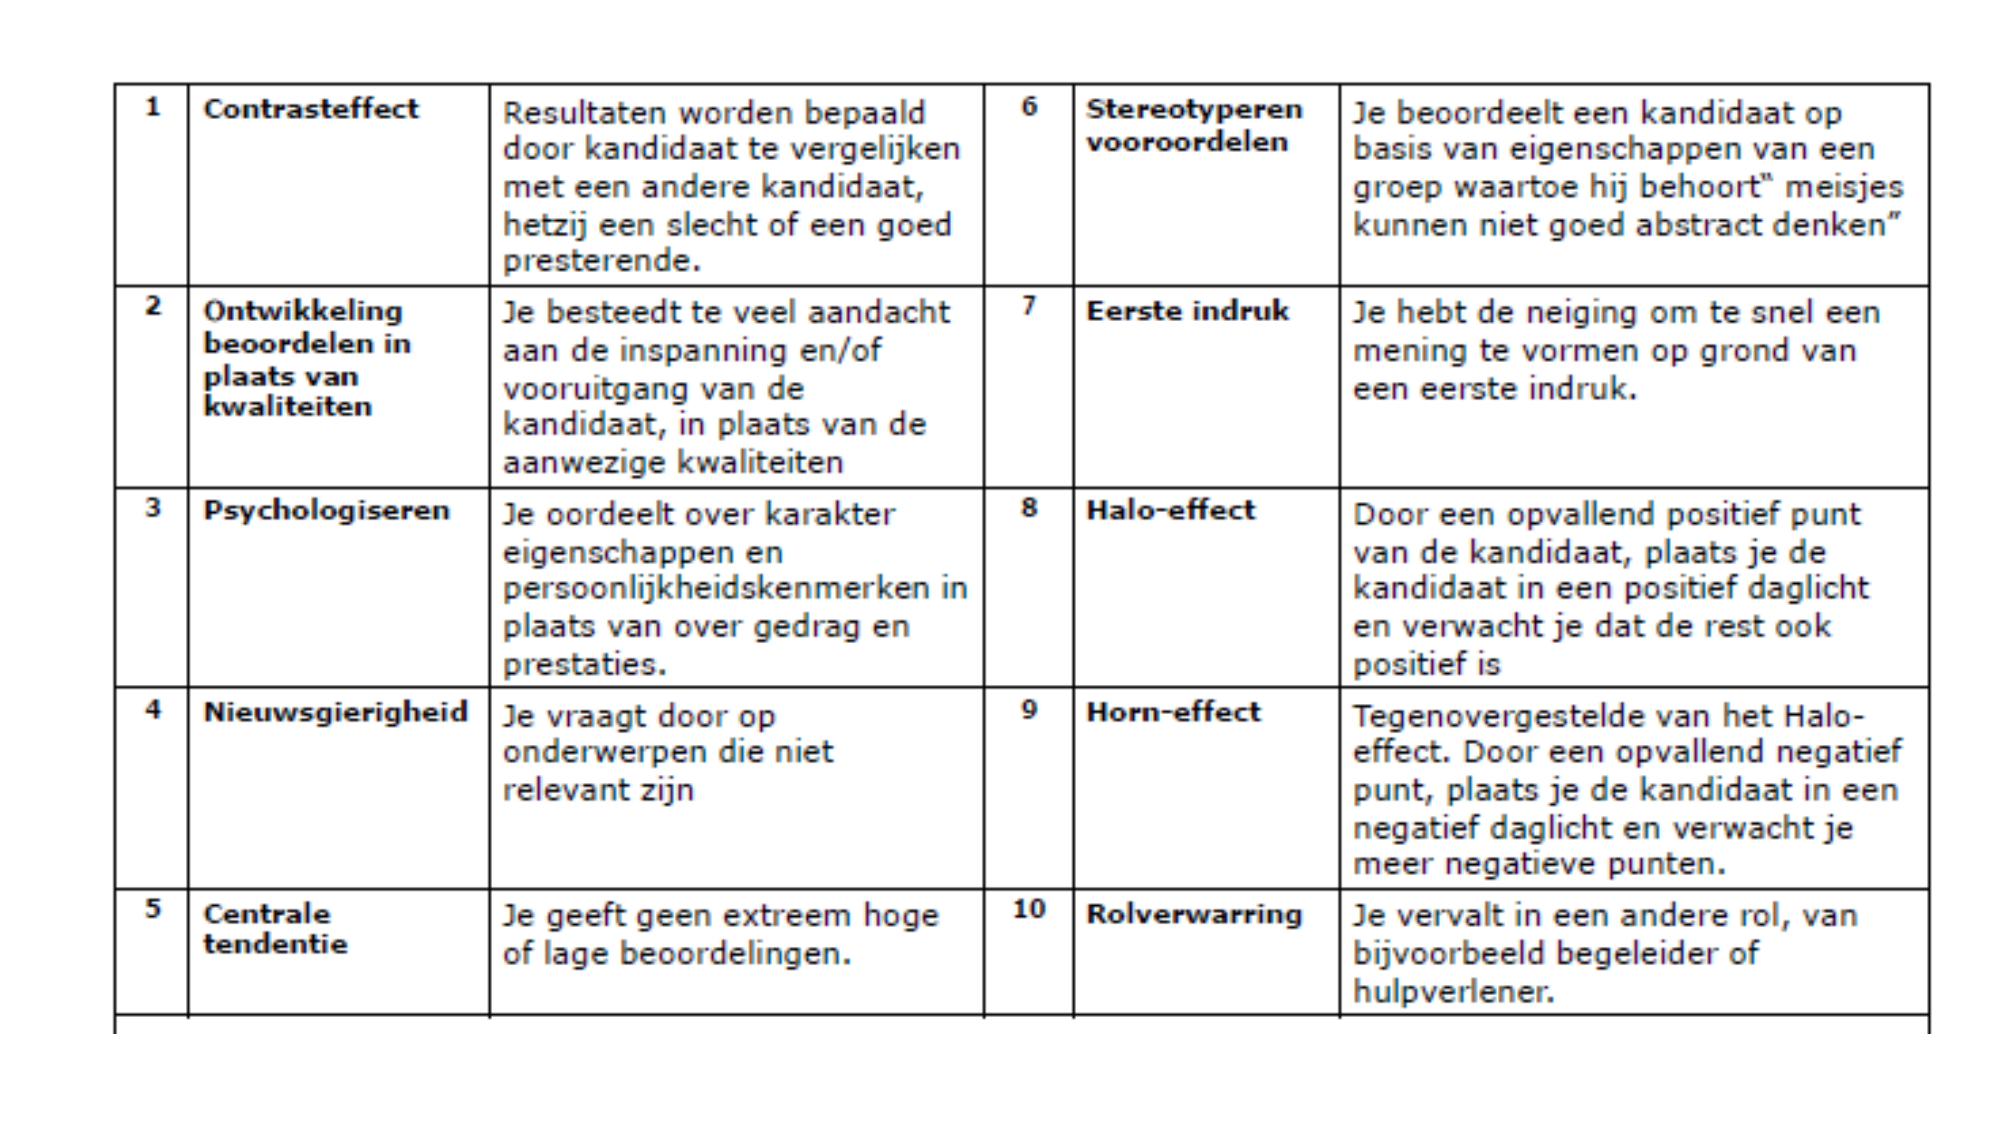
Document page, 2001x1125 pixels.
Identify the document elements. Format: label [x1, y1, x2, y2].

list [109, 59, 1935, 1034]
